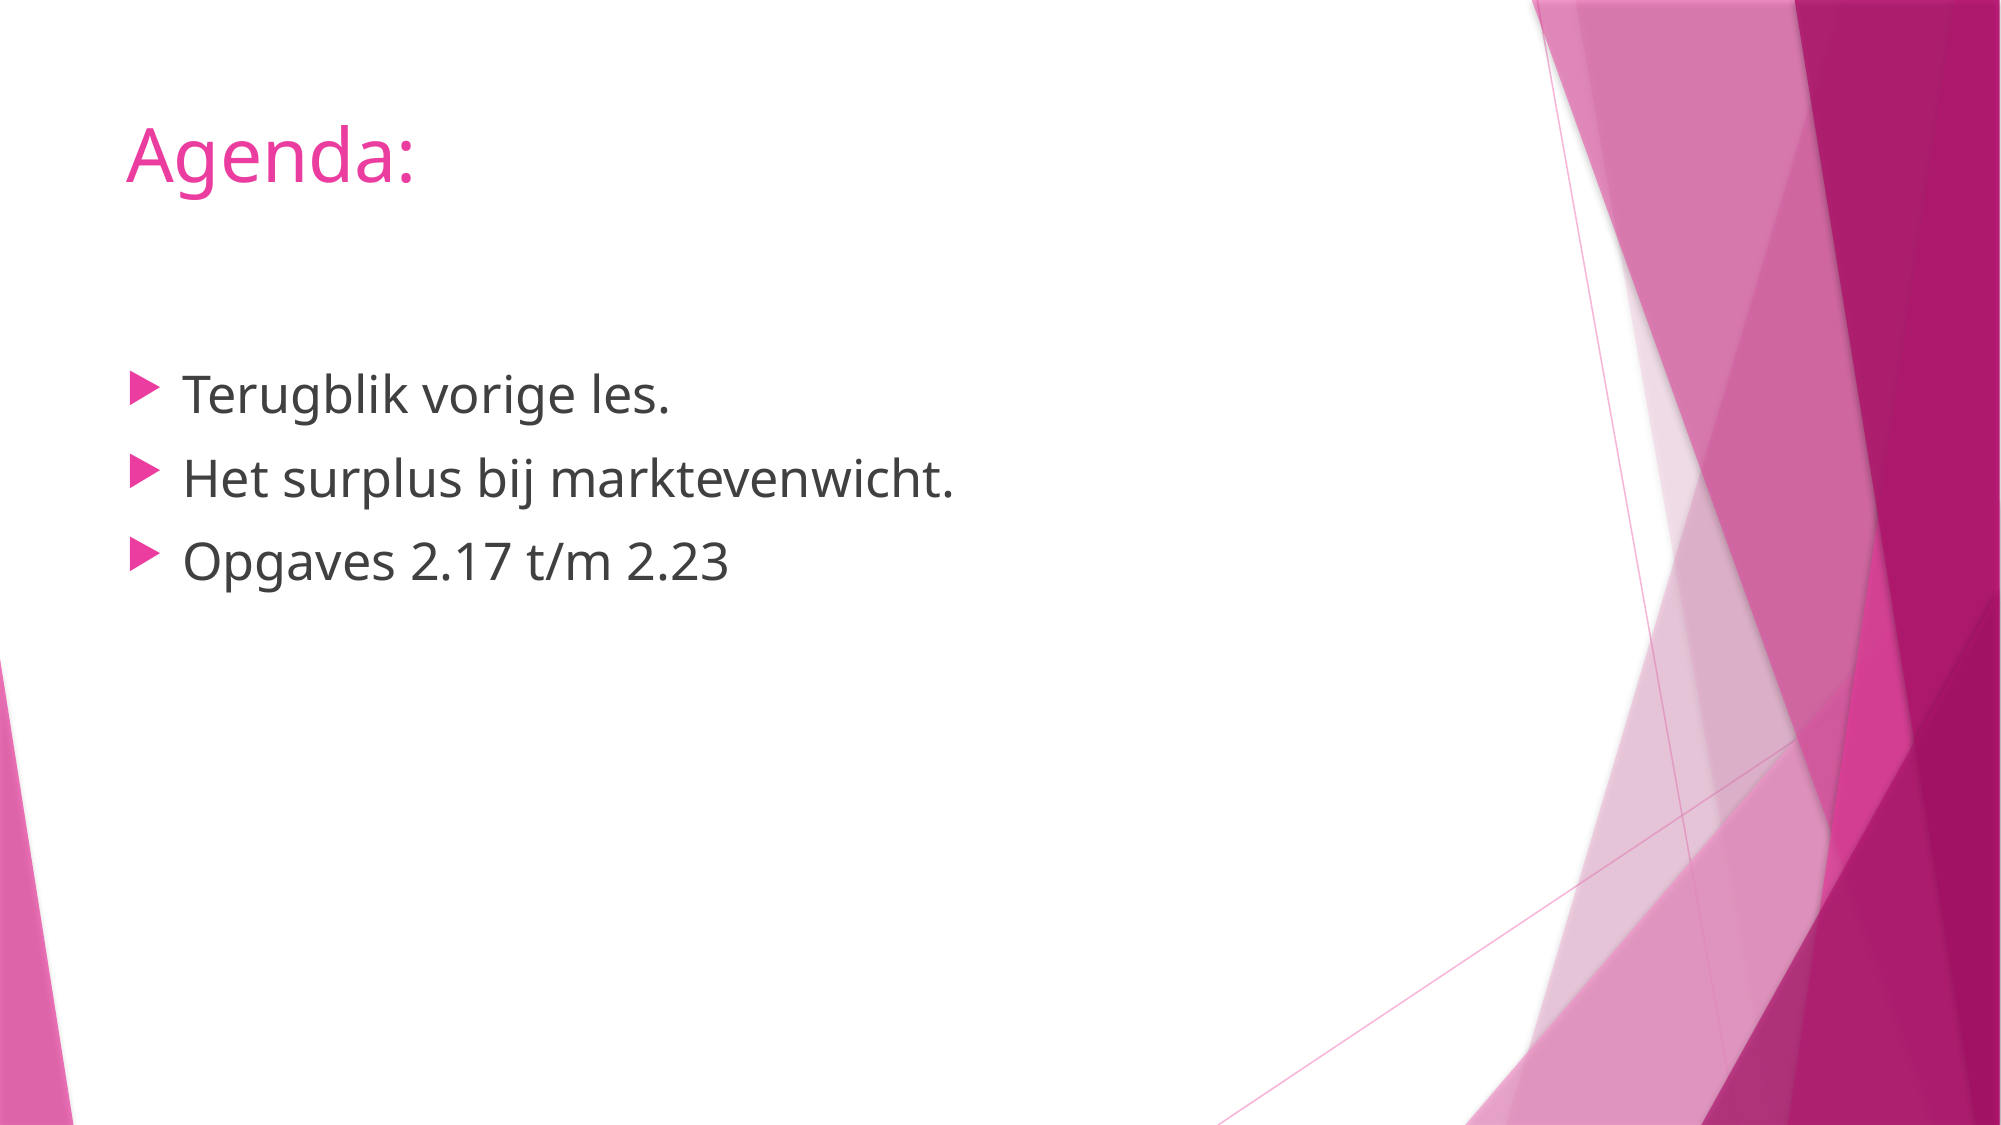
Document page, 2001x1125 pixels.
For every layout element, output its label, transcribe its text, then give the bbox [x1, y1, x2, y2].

list Terugblik vorige les. Het surplus bij marktevenwicht. Opgaves 2.17 t/m 2.23 [111, 354, 1522, 992]
title Agenda: [111, 99, 1522, 317]
